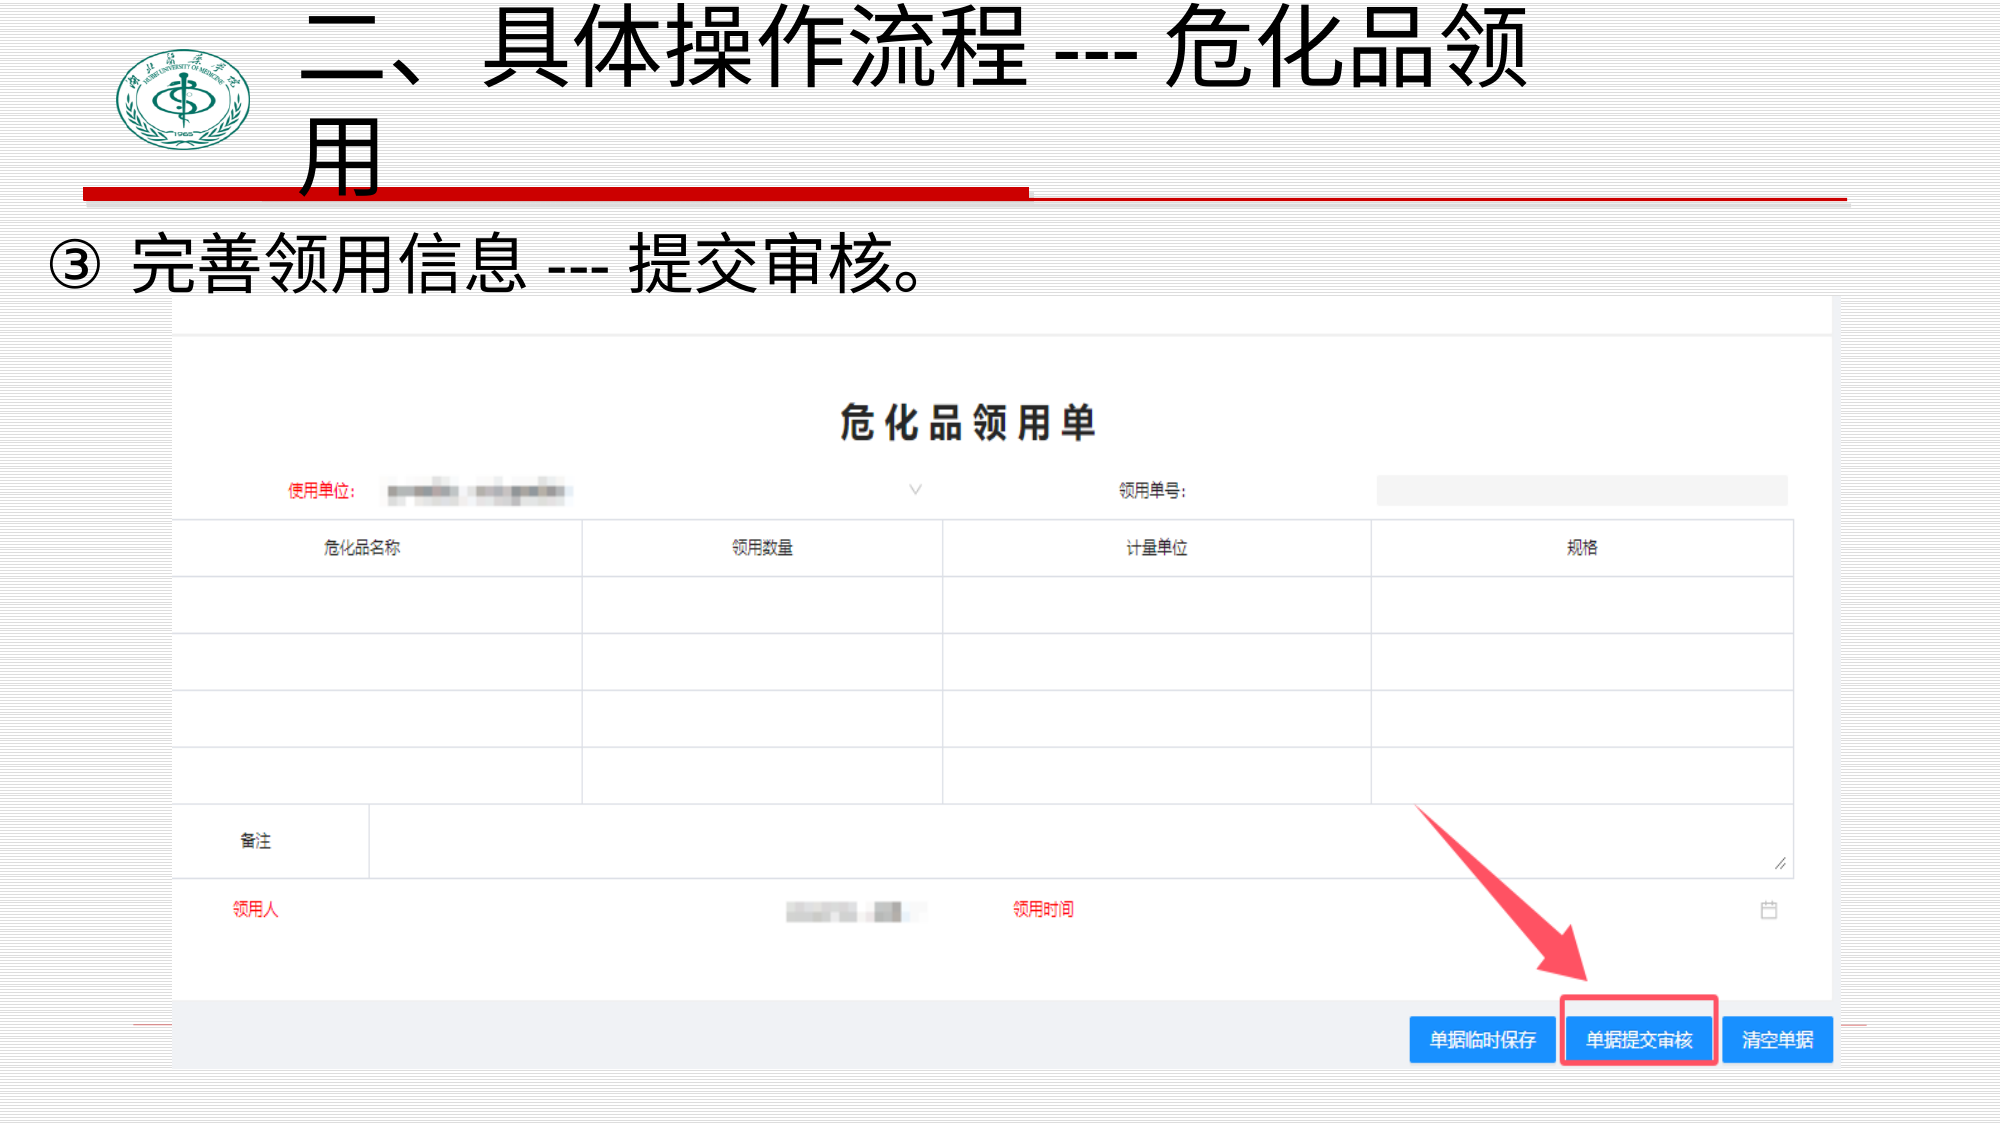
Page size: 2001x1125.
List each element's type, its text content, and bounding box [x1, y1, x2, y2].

title 完善领用信息---提交审核。 [30, 211, 1969, 312]
picture [171, 296, 1842, 1069]
picture [116, 49, 250, 150]
text_box 二、具体操作流程---危化品领用 [282, 30, 1633, 166]
